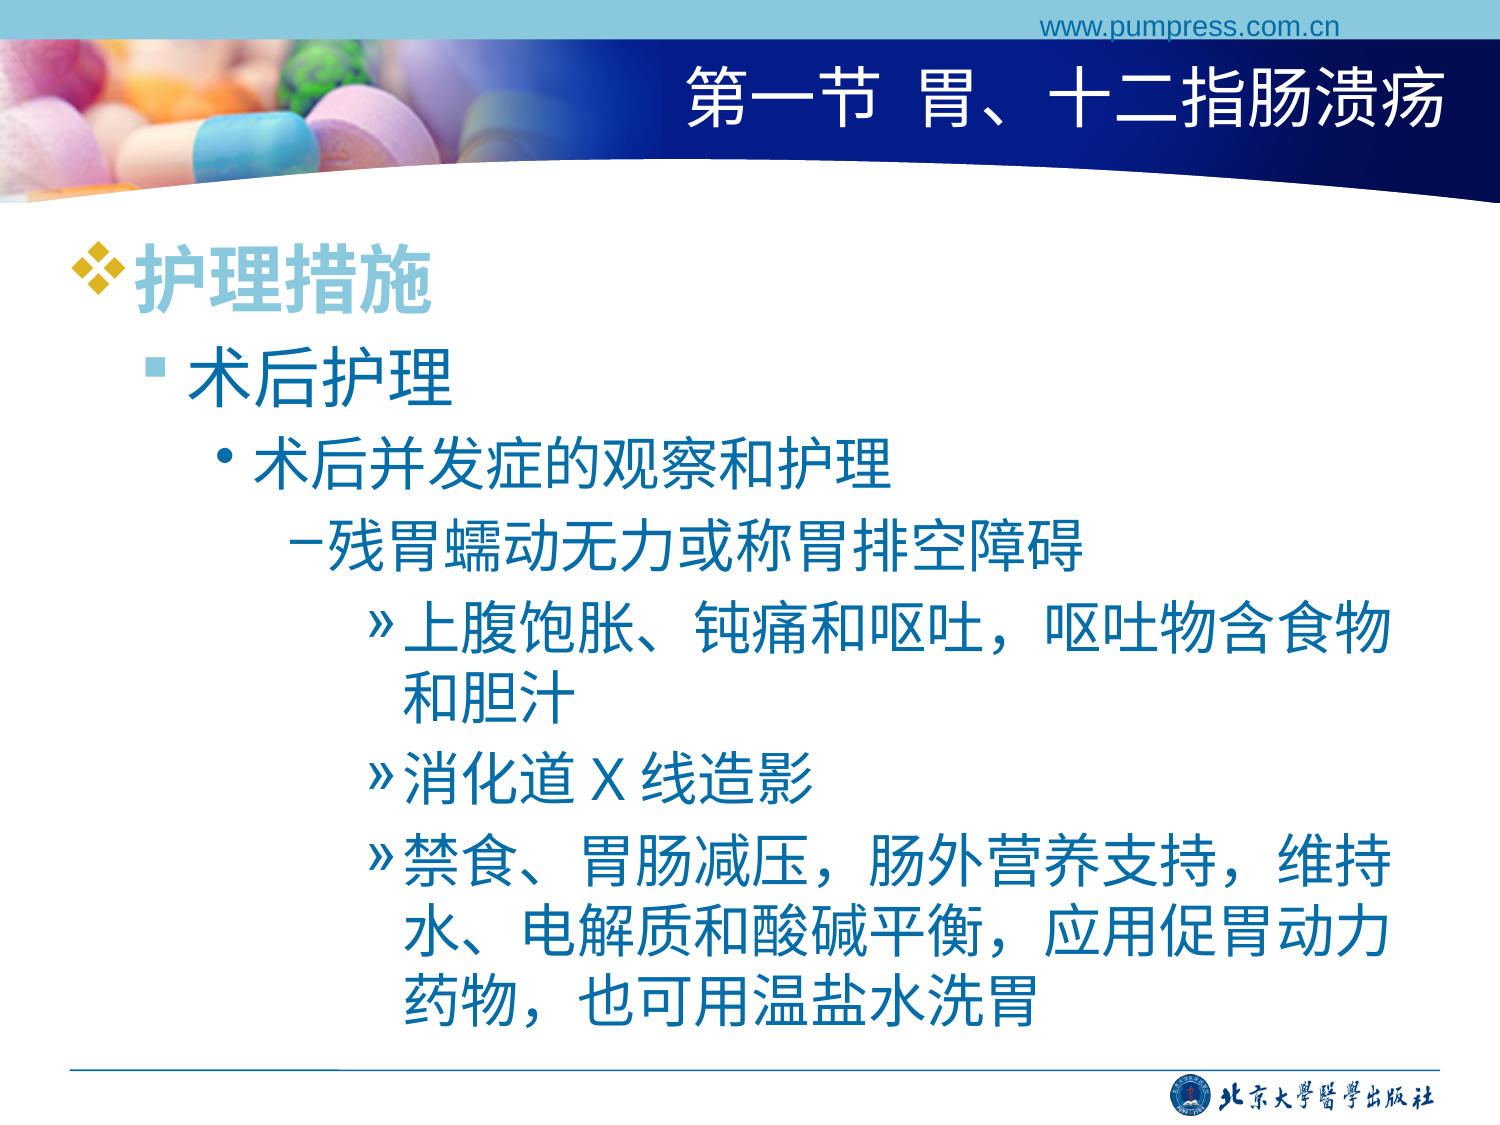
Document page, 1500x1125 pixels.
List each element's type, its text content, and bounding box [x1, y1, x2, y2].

title 第一节 胃、十二指肠溃疡 [137, 49, 1463, 143]
slide_number www.pumpress.com.cn [1025, 0, 1463, 38]
picture [0, 40, 1500, 203]
list 护理措施 术后护理 术后并发症的观察和护理 残胃蠕动无力或称胃排空障碍 上腹饱胀、钝痛和呕吐，呕吐物含食物和胆汁 消化道X线造影 禁食、胃肠减压，肠外营养支持，维持水、电解质和酸碱平衡，应用促胃动力药物，也可用温盐水洗胃 [49, 224, 1463, 1026]
picture [1170, 1074, 1436, 1118]
